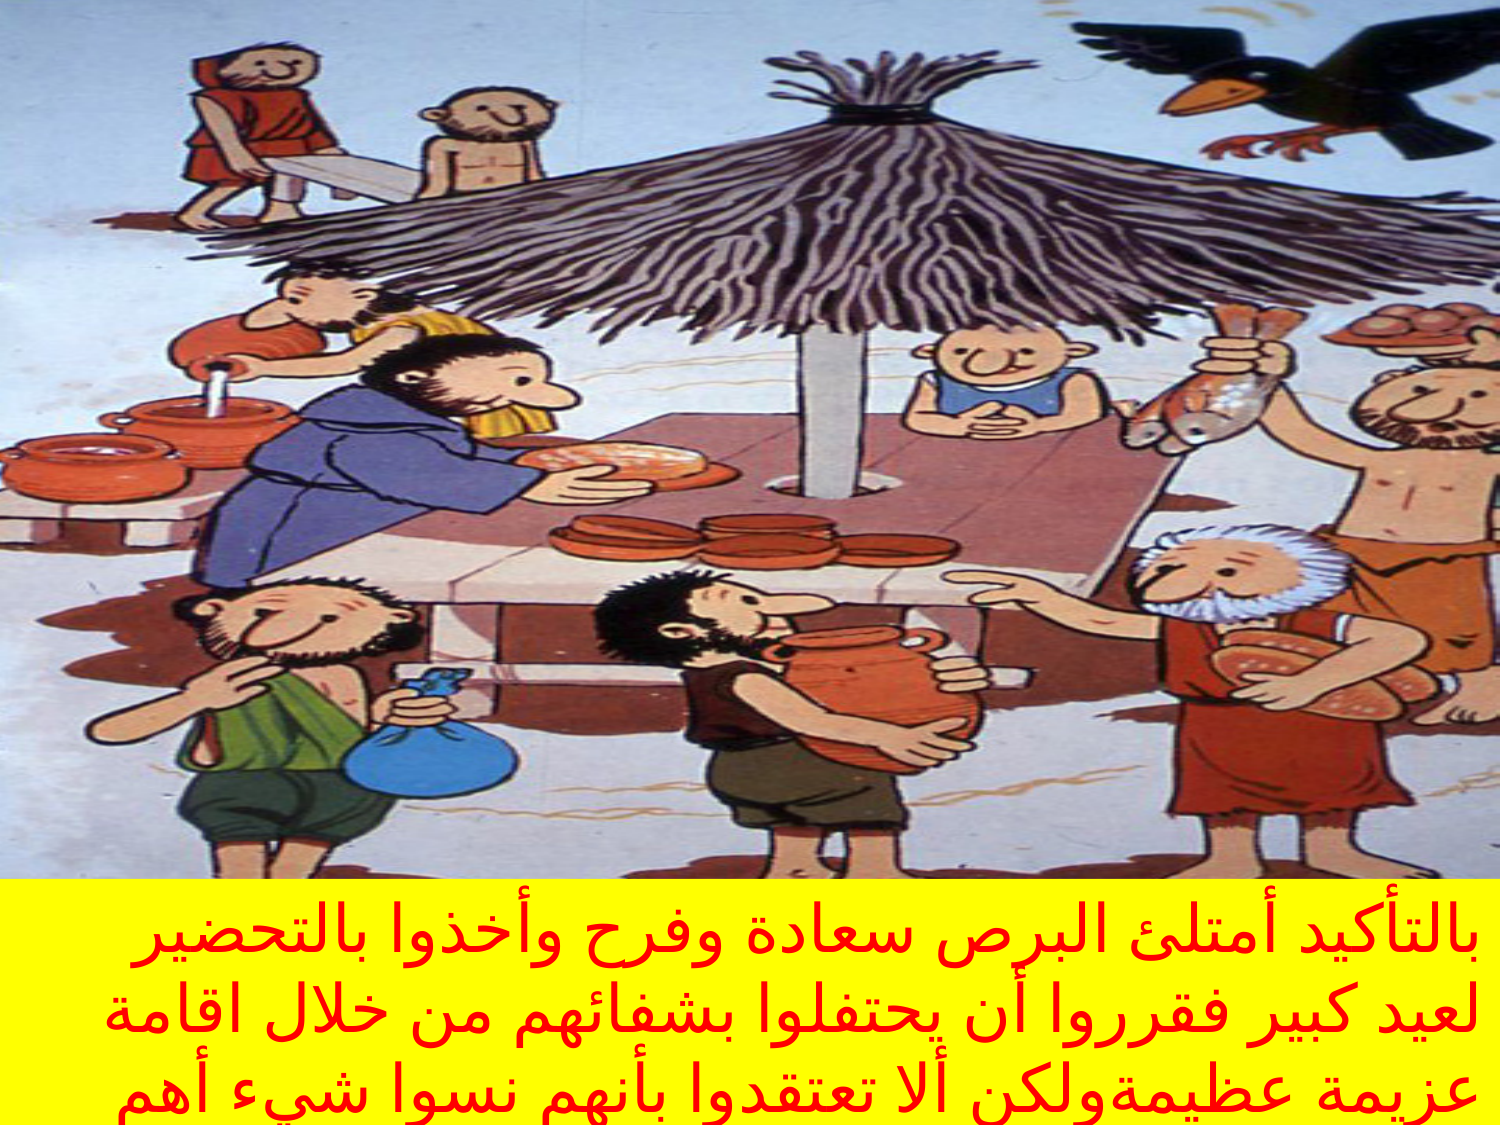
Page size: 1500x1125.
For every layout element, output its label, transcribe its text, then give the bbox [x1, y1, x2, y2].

text_box بالتأكيد أمتلئ البرص سعادة وفرح وأخذوا بالتحضير لعيد كبير فقرروا أن يحتفلوا بشفائهم من خلال اقامة عزيمة عظيمةولكن ألا تعتقدوا بأنهم نسوا شيء أهم من هذا بكثير ؟ [0, 886, 1500, 1125]
picture [0, 0, 1500, 880]
